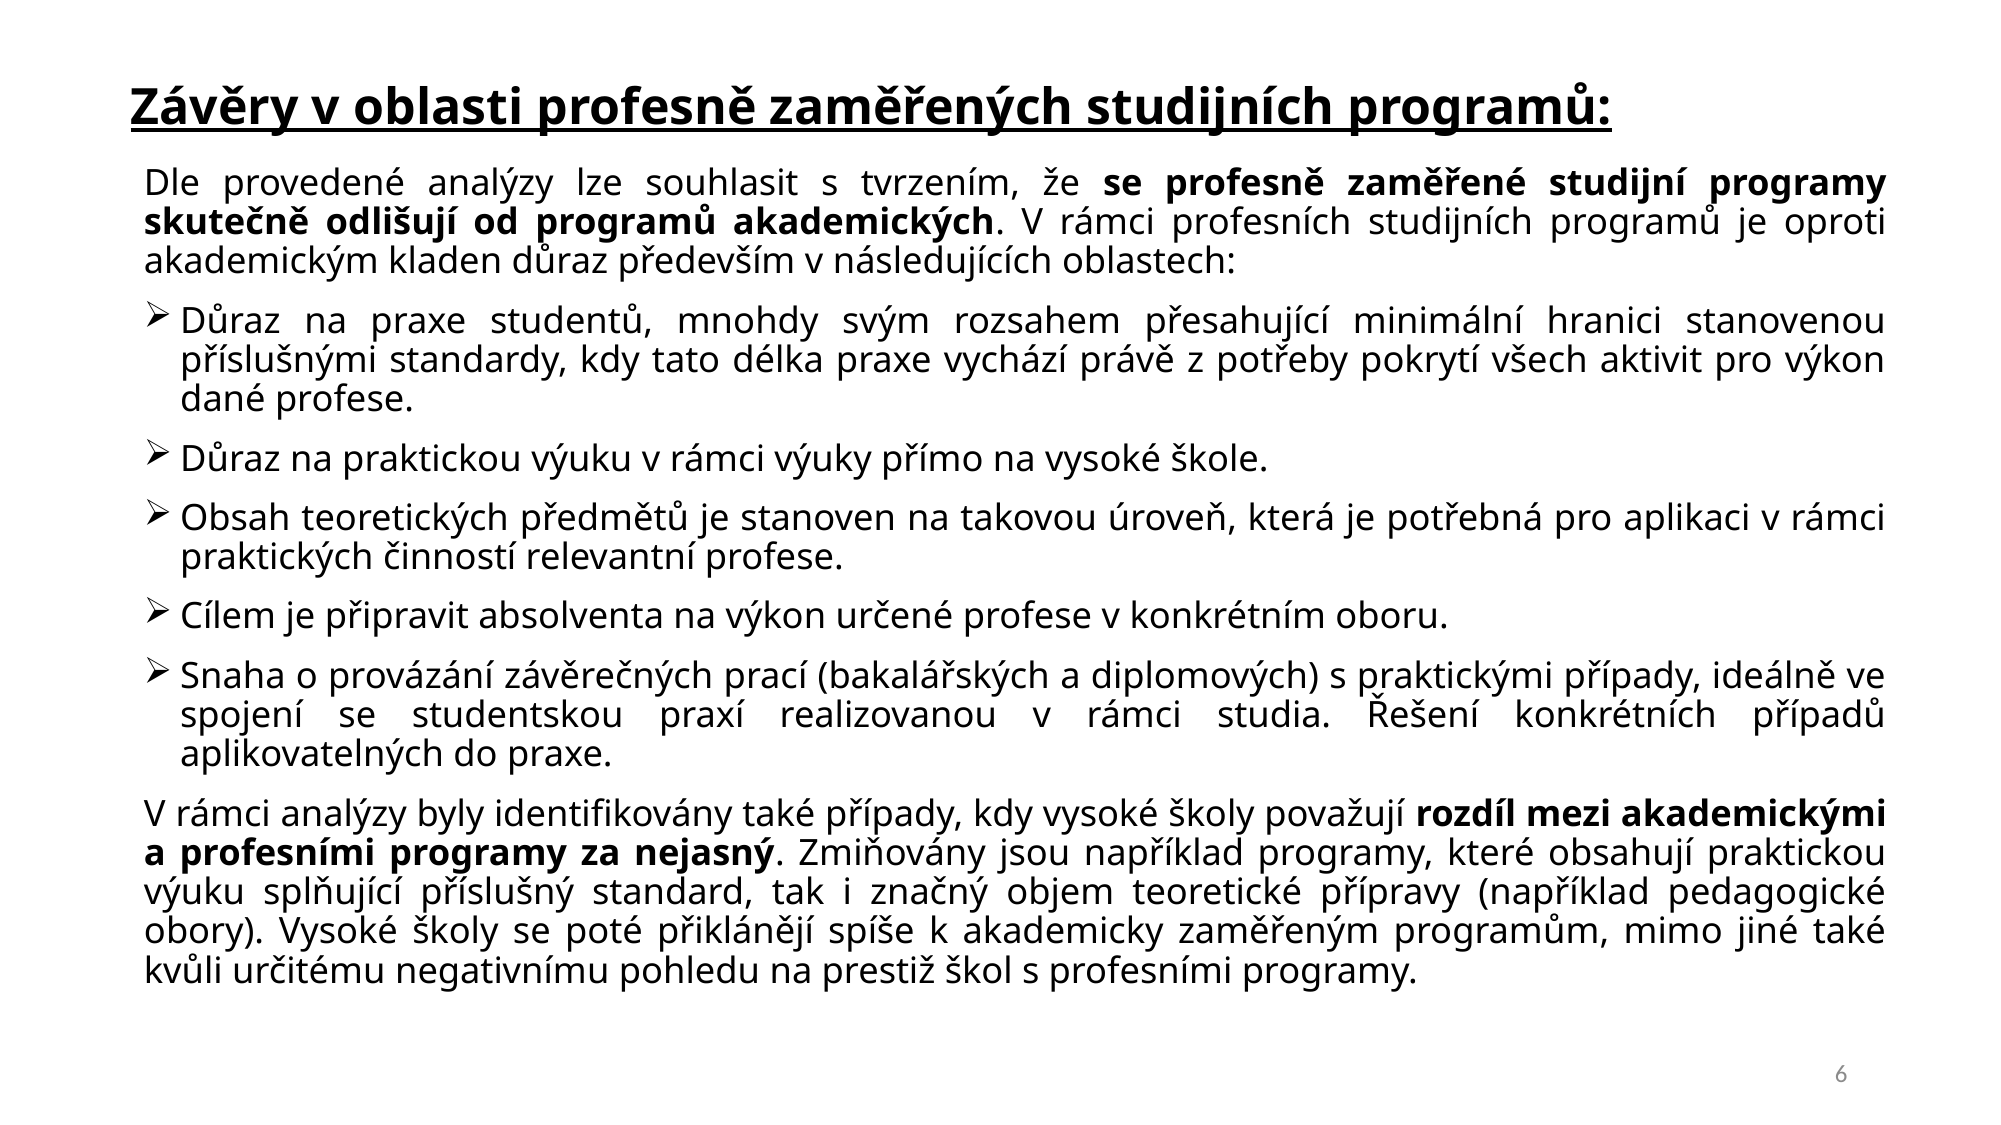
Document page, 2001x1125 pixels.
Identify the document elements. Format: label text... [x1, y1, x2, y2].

slide_number 6 [1412, 1043, 1863, 1103]
text_box Dle provedené analýzy lze souhlasit s tvrzením, že se profesně zaměřené studijní programy skutečně odlišují od programů akademických. V rámci profesních studijních programů je oproti akademickým kladen důraz především v následujících oblastech: Důraz na praxe studentů, mnohdy svým rozsahem přesahující minimální hranici stanovenou příslušnými standardy, kdy tato délka praxe vychází právě z potřeby pokrytí všech aktivit pro výkon dané profese. Důraz na praktickou výuku v rámci výuky přímo na vysoké škole. Obsah teoretických předmětů je stanoven na takovou úroveň, která je potřebná pro aplikaci v rámci praktických činností relevantní profese. Cílem je připravit absolventa na výkon určené profese v konkrétním oboru. Snaha o provázání závěrečných prací (bakalářských a diplomových) s praktickými případy, ideálně ve spojení se studentskou praxí realizovanou v rámci studia. Řešení konkrétních případů aplikovatelných do praxe. V rámci analýzy byly identifikovány také případy, kdy vysoké školy považují rozdíl mezi akademickými a profesními programy za nejasný. Zmiňovány jsou například programy, které obsahují praktickou výuku splňující příslušný standard, tak i značný objem teoretické přípravy (například pedagogické obory). Vysoké školy se poté přiklánějí spíše k akademicky zaměřeným programům, mimo jiné také kvůli určitému negativnímu pohledu na prestiž škol s profesními programy. [128, 156, 1902, 1043]
title Závěry v oblasti profesně zaměřených studijních programů: [115, 59, 1841, 157]
